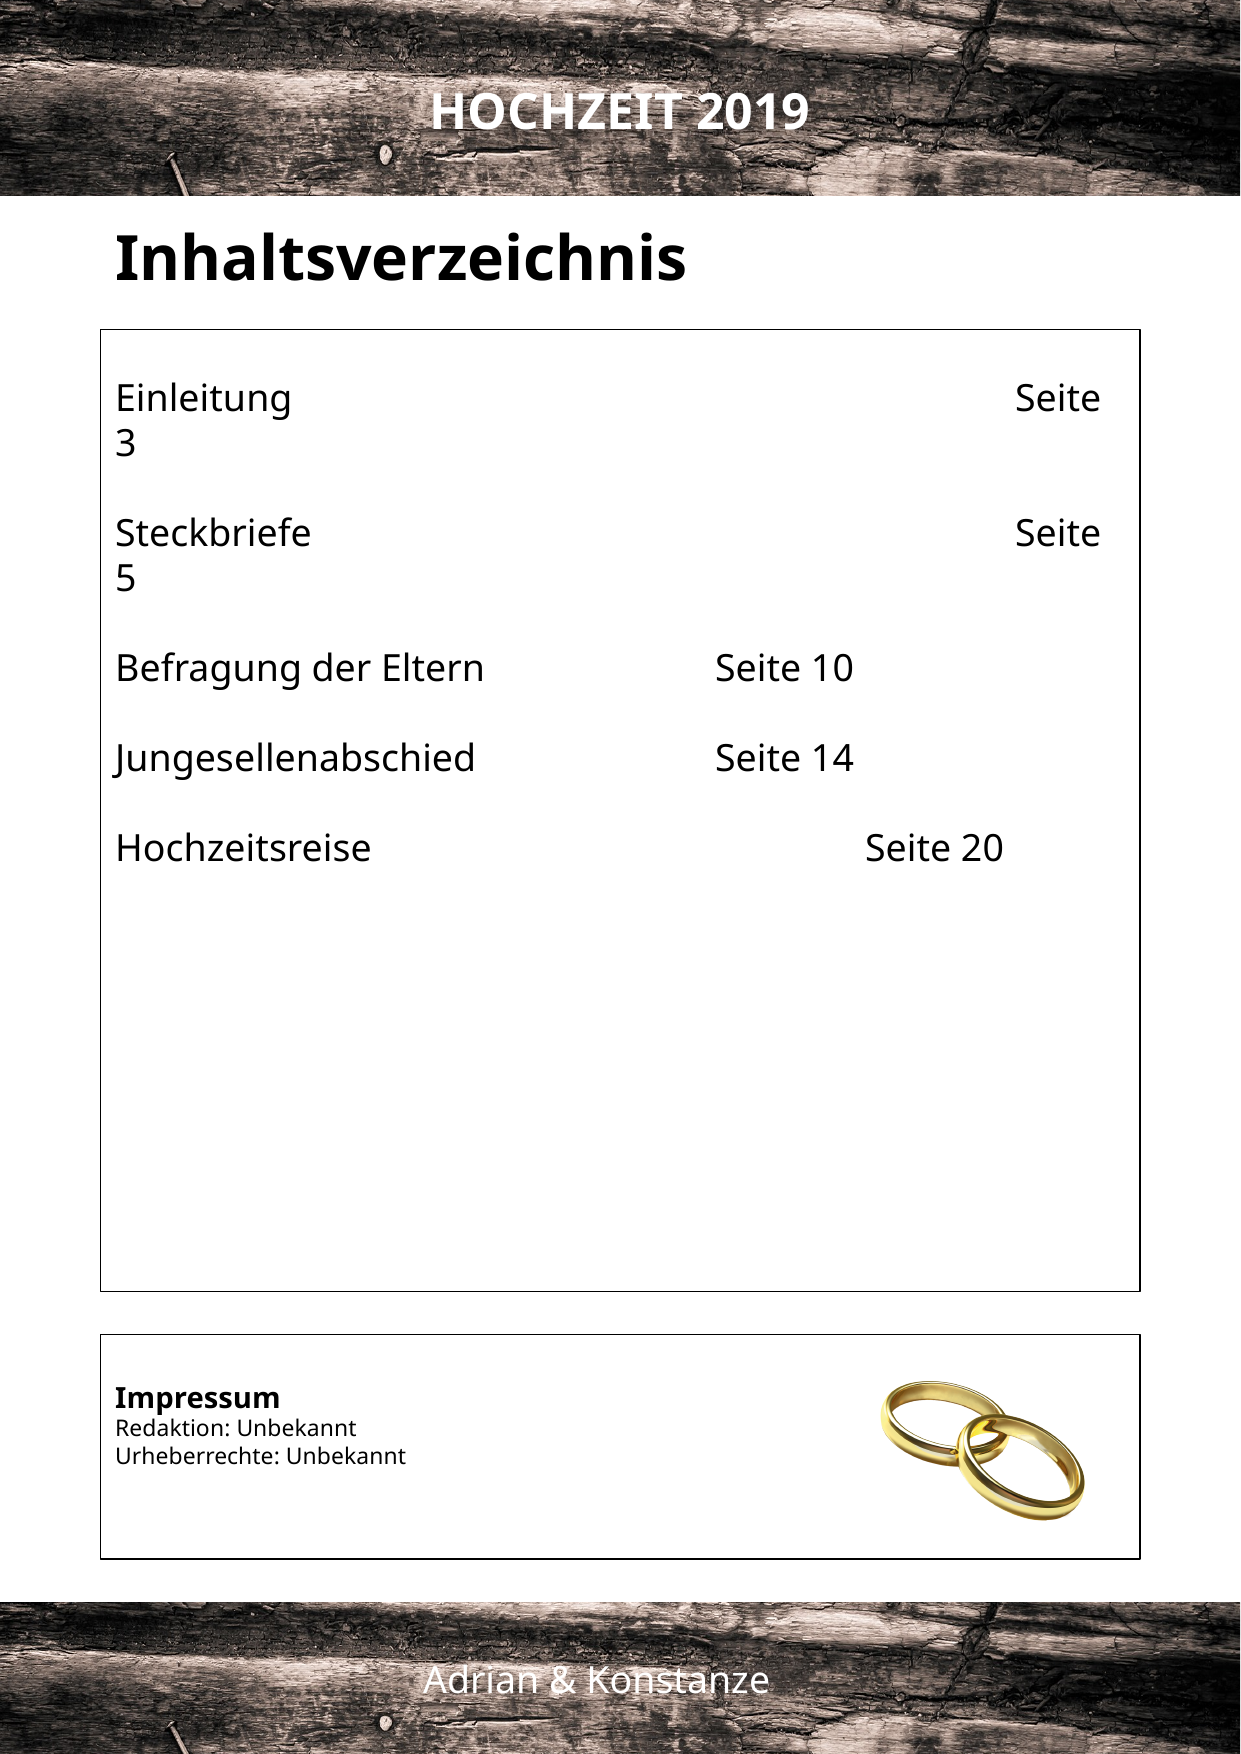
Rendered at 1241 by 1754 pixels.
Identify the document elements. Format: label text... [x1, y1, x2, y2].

text_box Impressum Redaktion: Unbekannt Urheberrechte: Unbekannt [100, 1334, 1140, 1559]
picture [0, 1601, 1241, 1754]
text_box Inhaltsverzeichnis [100, 205, 808, 299]
text_box Einleitung Seite 3 Steckbriefe Seite 5 Befragung der Eltern Seite 10 Jungesellenabschied Seite 14 Hochzeitsreise Seite 20 [100, 329, 1140, 1292]
picture [835, 1336, 1139, 1557]
picture [0, 0, 1241, 196]
